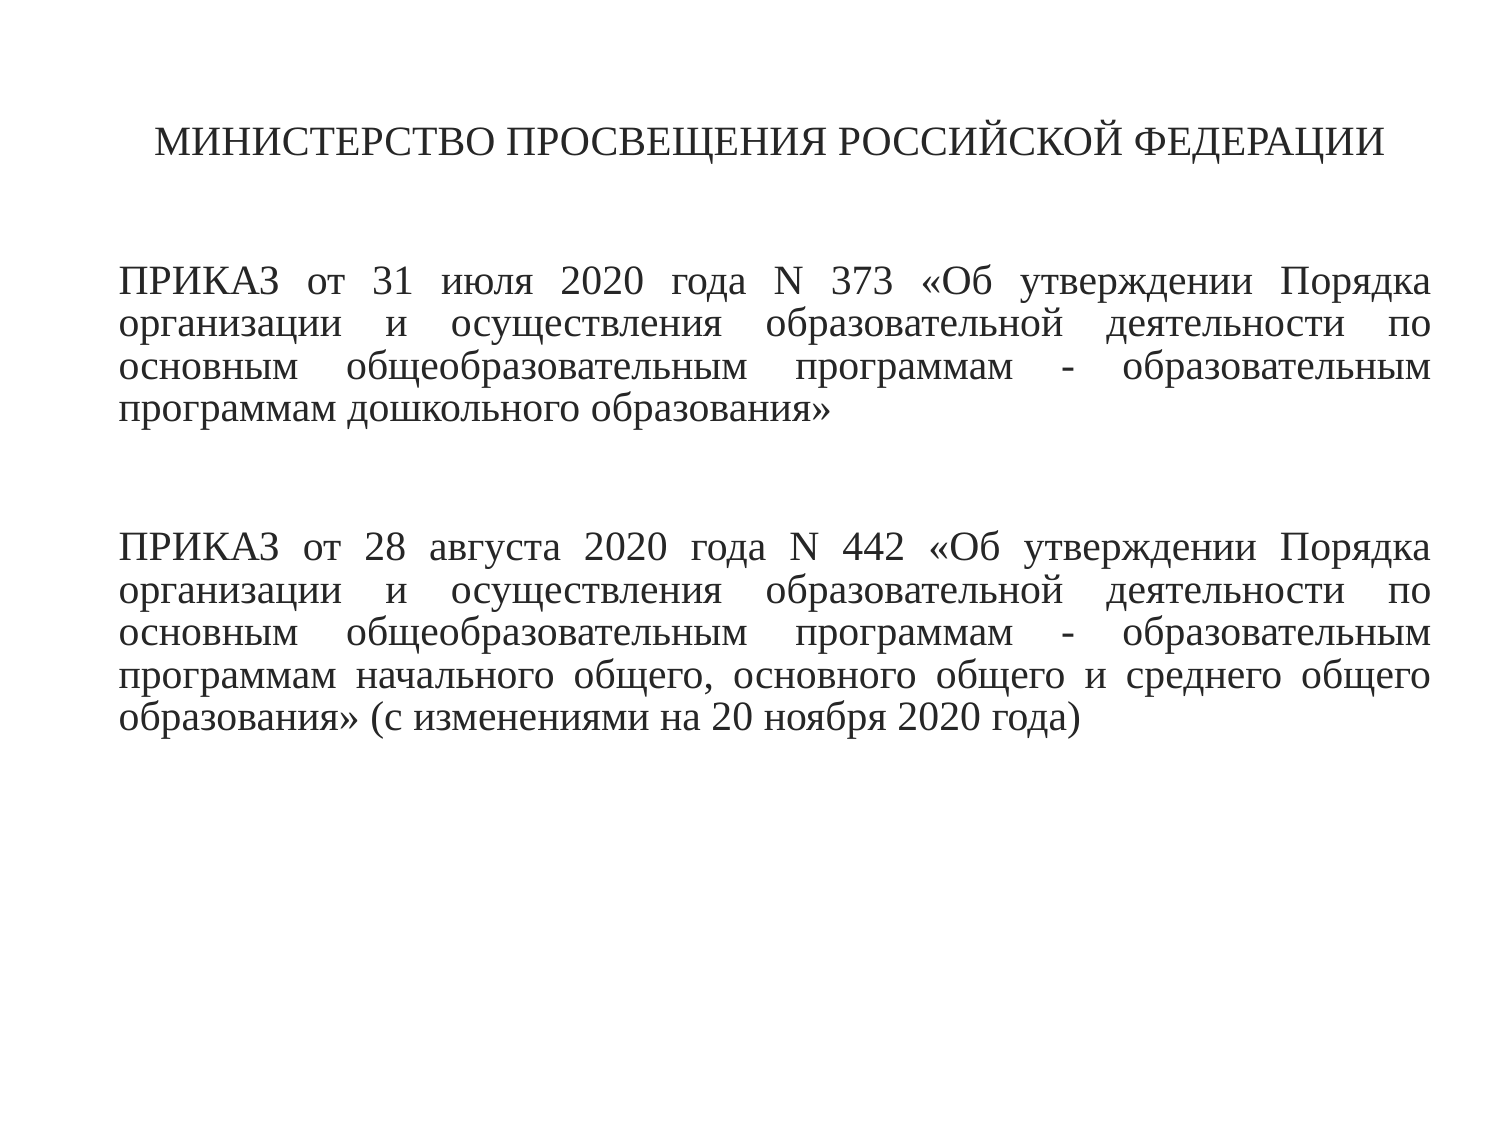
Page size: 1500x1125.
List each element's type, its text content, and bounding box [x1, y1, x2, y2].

list МИНИСТЕРСТВО ПРОСВЕЩЕНИЯ РОССИЙСКОЙ ФЕДЕРАЦИИ ПРИКАЗ от 31 июля 2020 года N 373 «Об утверждении Порядка организации и осуществления образовательной деятельности по основным общеобразовательным программам - образовательным программам дошкольного образования» ПРИКАЗ от 28 августа 2020 года N 442 «Об утверждении Порядка организации и осуществления образовательной деятельности по основным общеобразовательным программам - образовательным программам начального общего, основного общего и среднего общего образования» (с изменениями на 20 ноября 2020 года) [88, 113, 1447, 905]
